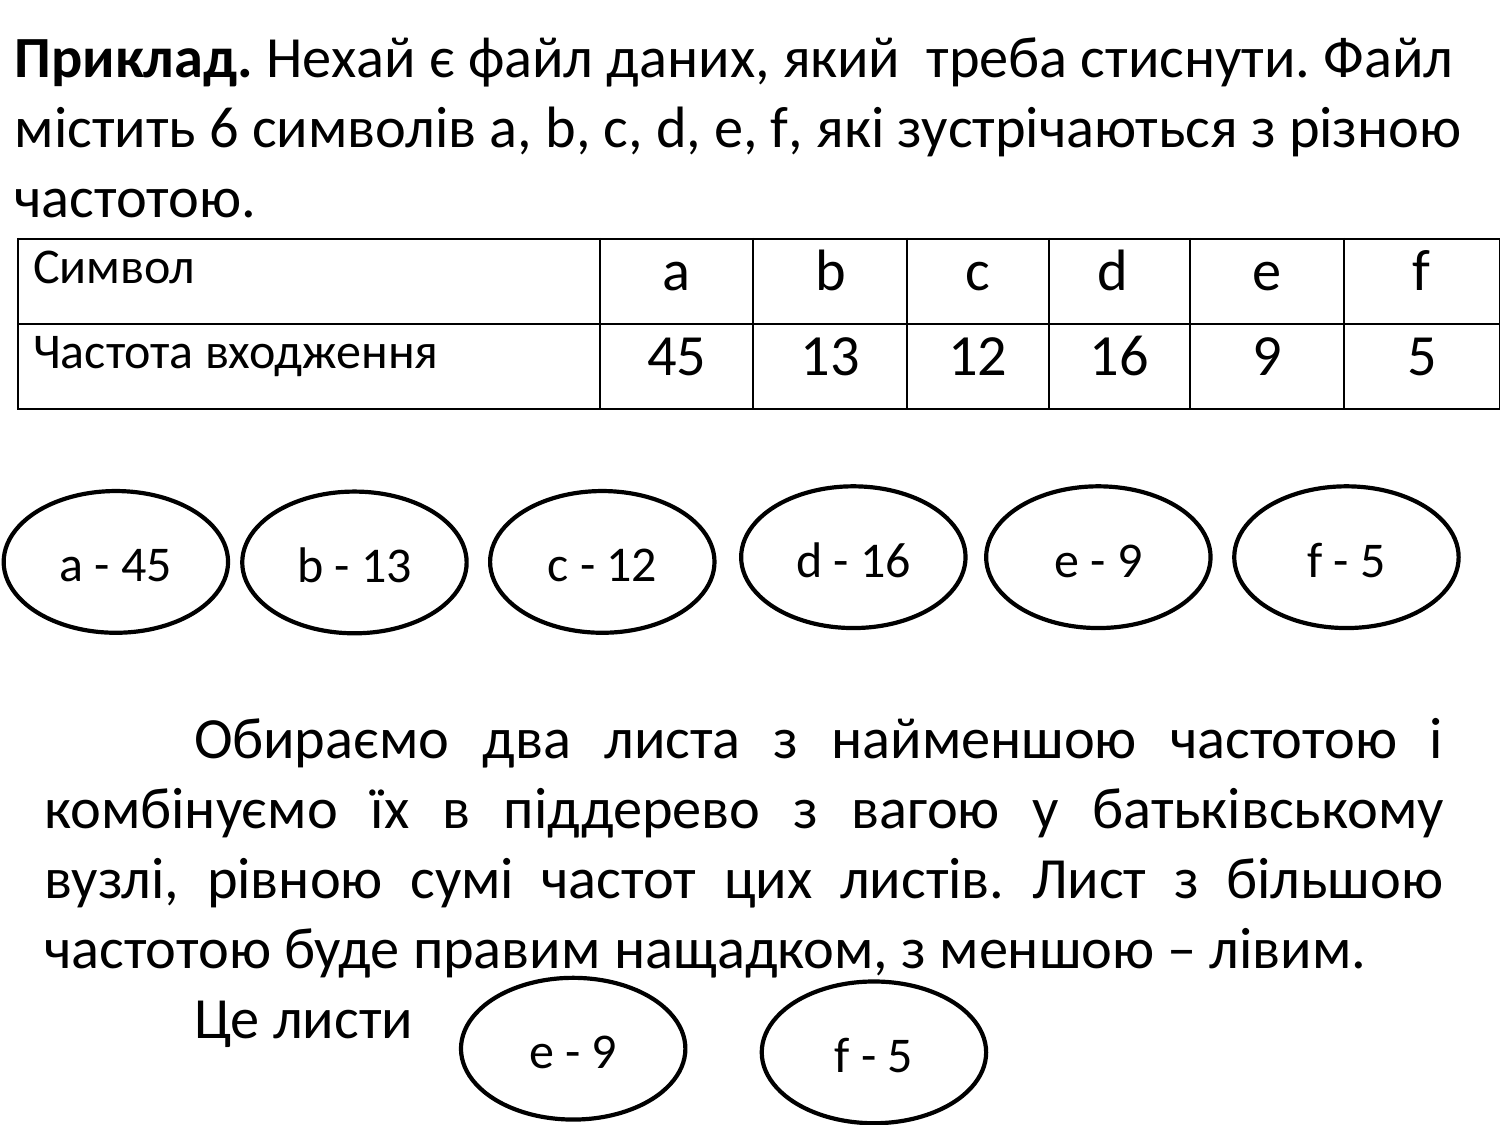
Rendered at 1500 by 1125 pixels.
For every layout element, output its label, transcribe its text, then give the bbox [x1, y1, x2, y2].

table_header c [908, 240, 1048, 323]
table_header Символ [19, 240, 599, 323]
table_cell Частота входження [19, 325, 599, 408]
text_box а - 45 [1, 488, 231, 635]
text_box b - 13 [240, 489, 469, 636]
text_box Приклад. Нехай є файл даних, який треба стиснути. Файл містить 6 символів a, b, c, d, e, f, які зустрічаються з різною частотою. [0, 11, 1483, 237]
text_box Обираємо два листа з найменшою частотою і комбінуємо їх в піддерево з вагою у батьківському вузлі, рівною сумі частот цих листів. Лист з більшою частотою буде правим нащадком, з меншою – лівим. Це листи [29, 692, 1459, 1058]
table_header d [1050, 240, 1189, 323]
text_box e - 9 [984, 484, 1213, 631]
text_box f - 5 [759, 979, 989, 1125]
table_header e [1191, 240, 1343, 323]
table_cell 13 [754, 325, 906, 408]
table_header a [601, 240, 752, 323]
text_box c - 12 [488, 488, 717, 635]
table_cell 5 [1345, 325, 1499, 408]
table_cell 45 [601, 325, 752, 408]
text_box f - 5 [1232, 484, 1461, 631]
table_header b [754, 240, 906, 323]
table_cell 16 [1050, 325, 1189, 408]
table_cell 12 [908, 325, 1048, 408]
table_header f [1345, 240, 1499, 323]
text_box e - 9 [458, 975, 688, 1122]
table_cell 9 [1191, 325, 1343, 408]
text_box d - 16 [739, 484, 968, 631]
